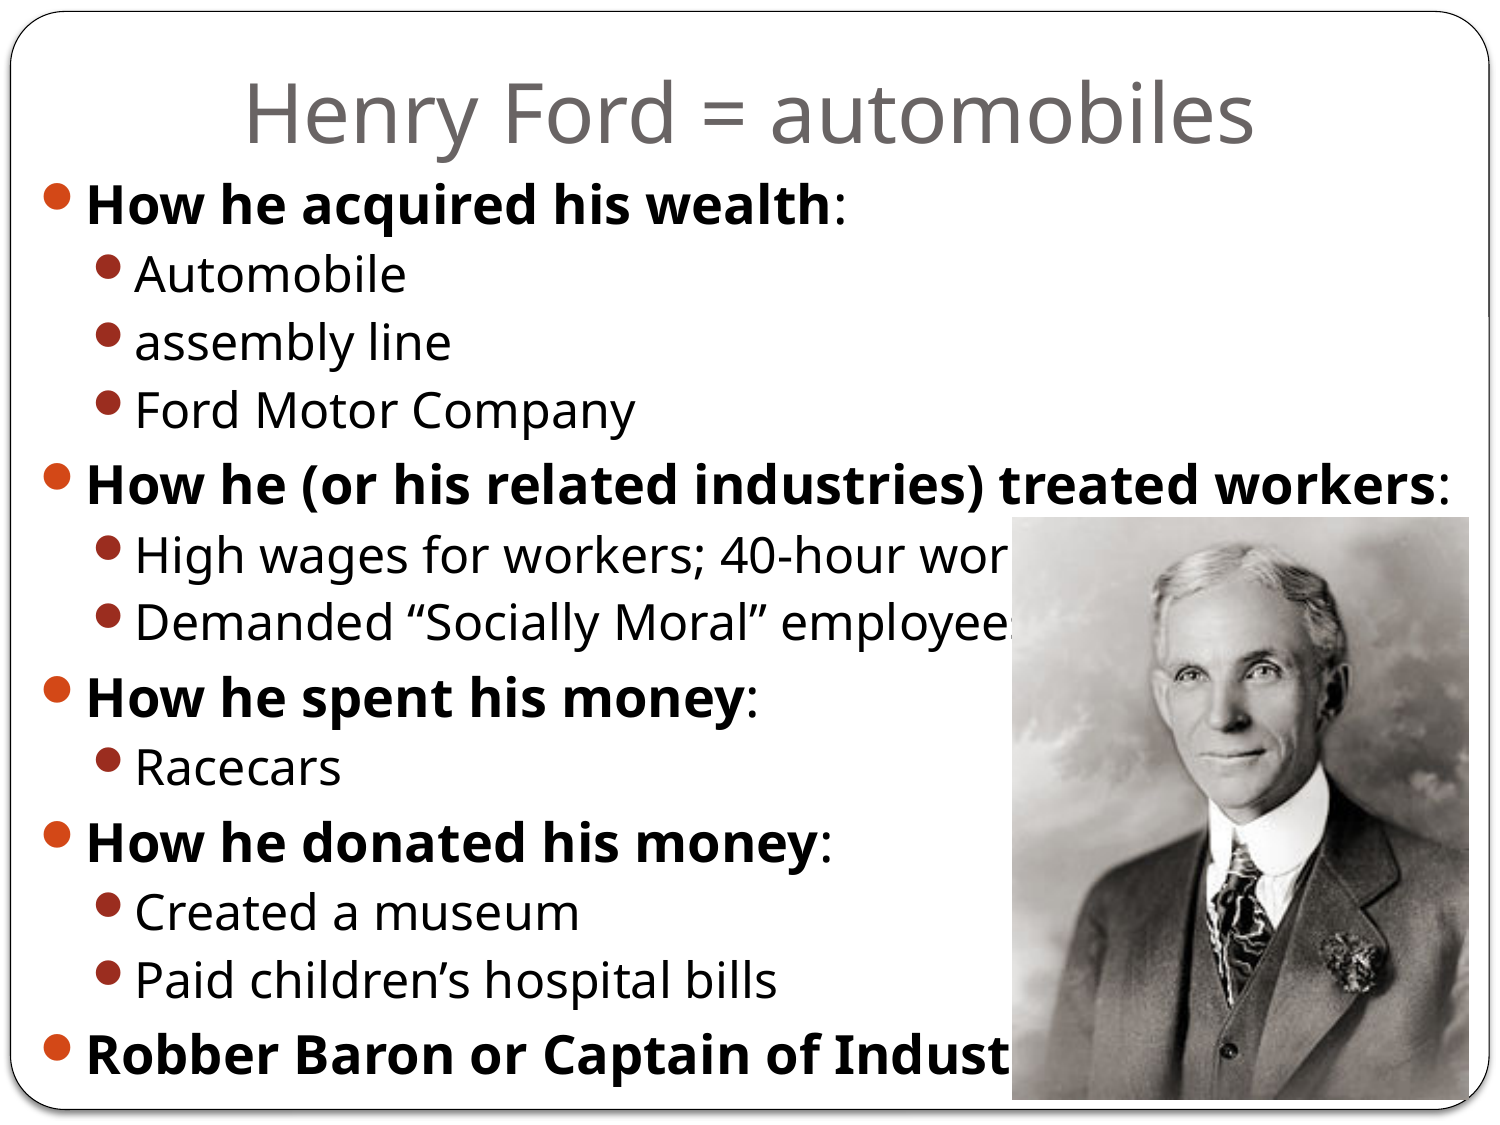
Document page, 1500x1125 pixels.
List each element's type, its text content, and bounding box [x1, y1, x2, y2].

title Henry Ford = automobiles [112, 0, 1388, 162]
picture [1012, 516, 1469, 1101]
list How he acquired his wealth: Automobile assembly line Ford Motor Company How he (or his related industries) treated workers: High wages for workers; 40-hour work week Demanded “Socially Moral” employees How he spent his money: Racecars How he donated his money: Created a museum Paid children’s hospital bills Robber Baron or Captain of Industry? [24, 162, 1500, 1113]
